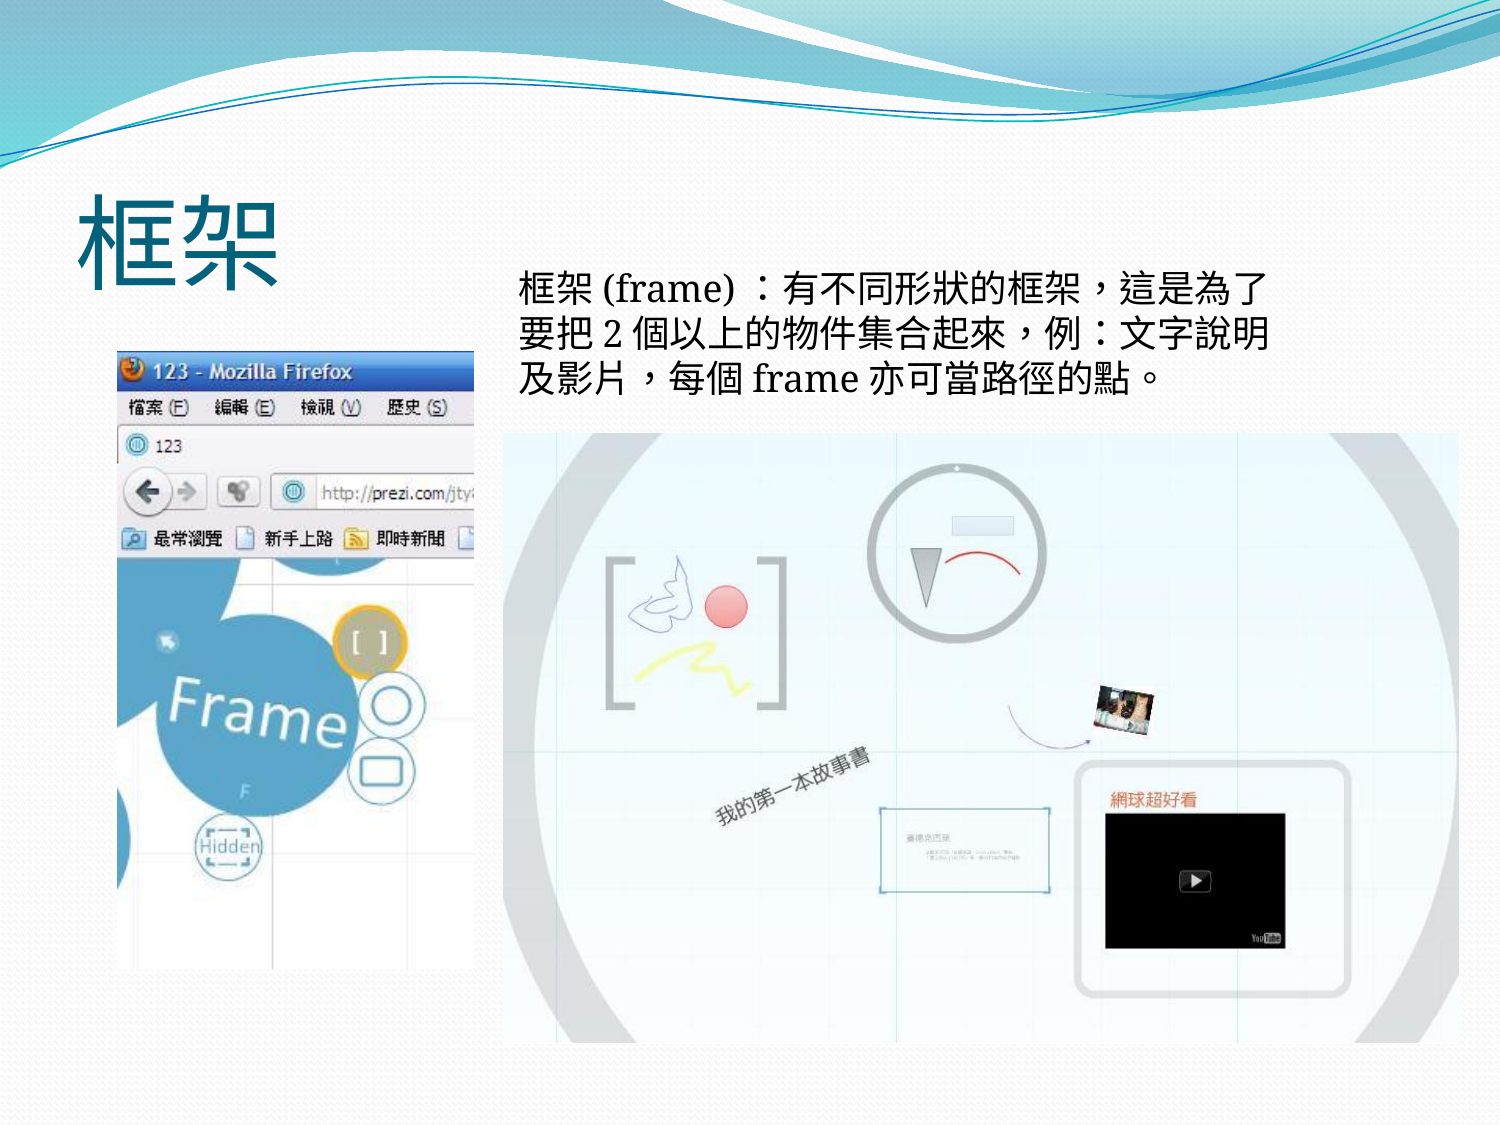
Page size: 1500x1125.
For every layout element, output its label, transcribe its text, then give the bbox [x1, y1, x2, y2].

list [116, 351, 474, 969]
text_box 框架(frame)：有不同形狀的框架，這是為了要把2個以上的物件集合起來，例：文字說明及影片，每個frame亦可當路徑的點。 [503, 257, 1301, 408]
picture [503, 433, 1459, 1044]
title 框架 [74, 115, 1426, 304]
